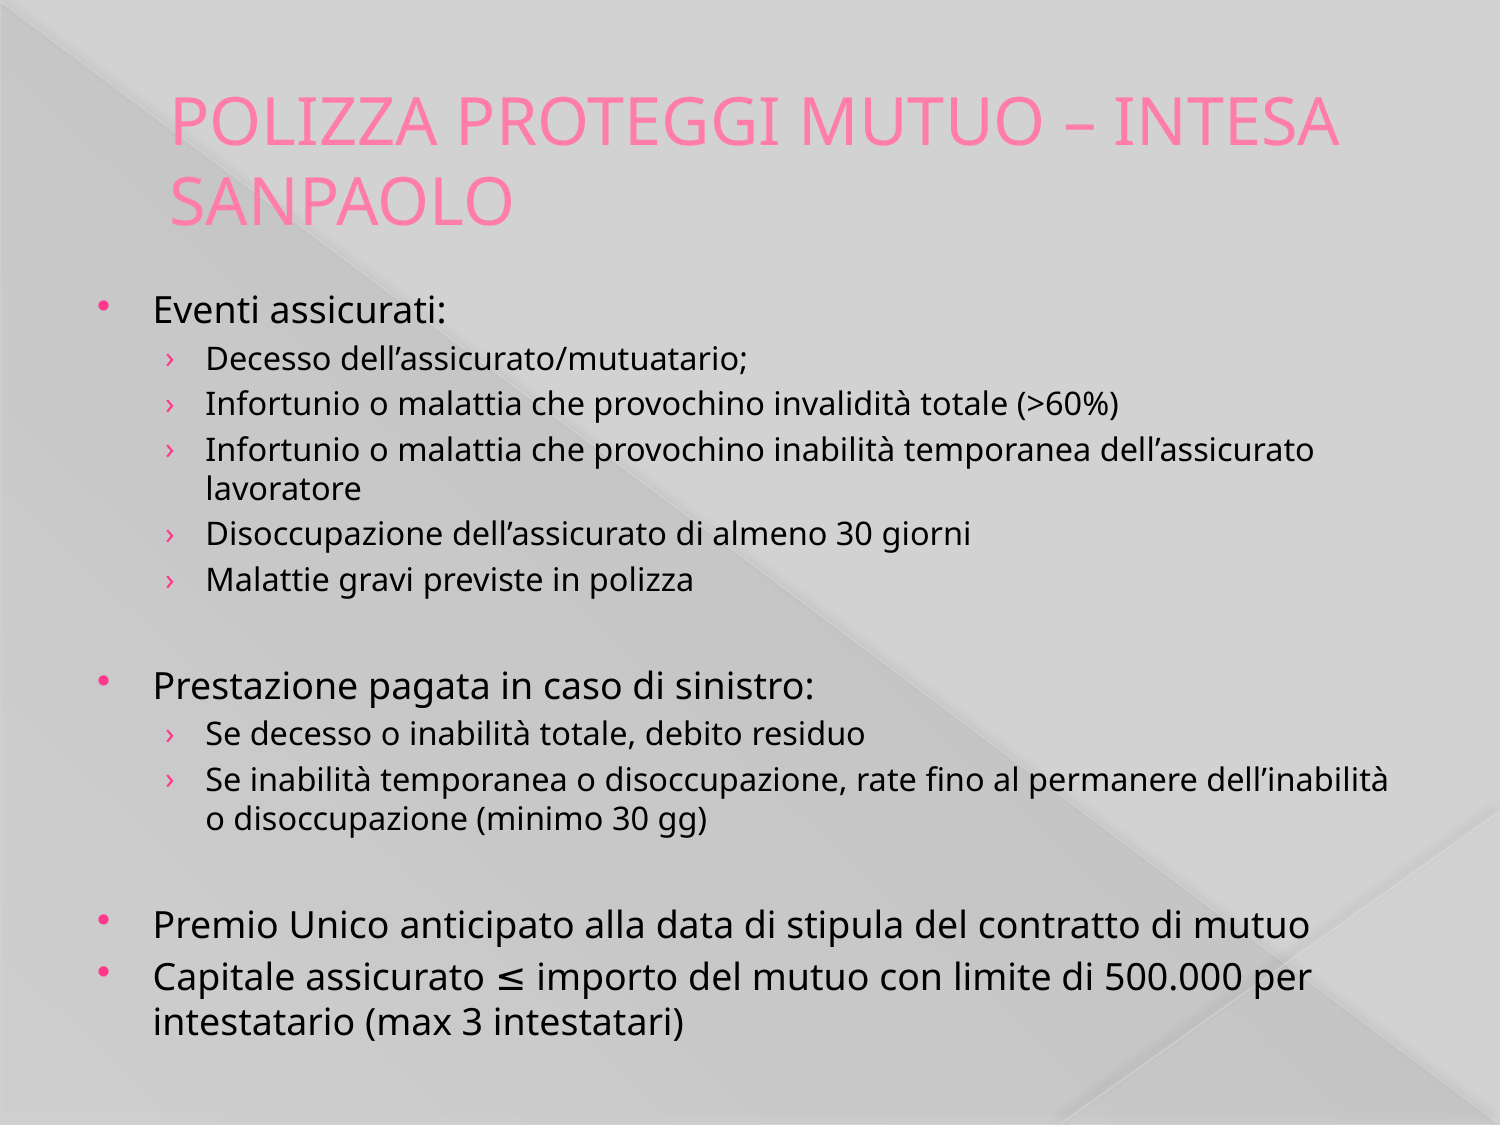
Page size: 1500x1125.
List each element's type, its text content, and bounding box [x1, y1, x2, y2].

title POLIZZA PROTEGGI MUTUO – INTESA SANPAOLO [75, 43, 1425, 274]
list Eventi assicurati: Decesso dell’assicurato/mutuatario; Infortunio o malattia che provochino invalidità totale (>60%) Infortunio o malattia che provochino inabilità temporanea dell’assicurato lavoratore Disoccupazione dell’assicurato di almeno 30 giorni Malattie gravi previste in polizza Prestazione pagata in caso di sinistro: Se decesso o inabilità totale, debito residuo Se inabilità temporanea o disoccupazione, rate fino al permanere dell’inabilità o disoccupazione (minimo 30 gg) Premio Unico anticipato alla data di stipula del contratto di mutuo Capitale assicurato ≤ importo del mutuo con limite di 500.000 per intestatario (max 3 intestatari) [75, 278, 1425, 1059]
